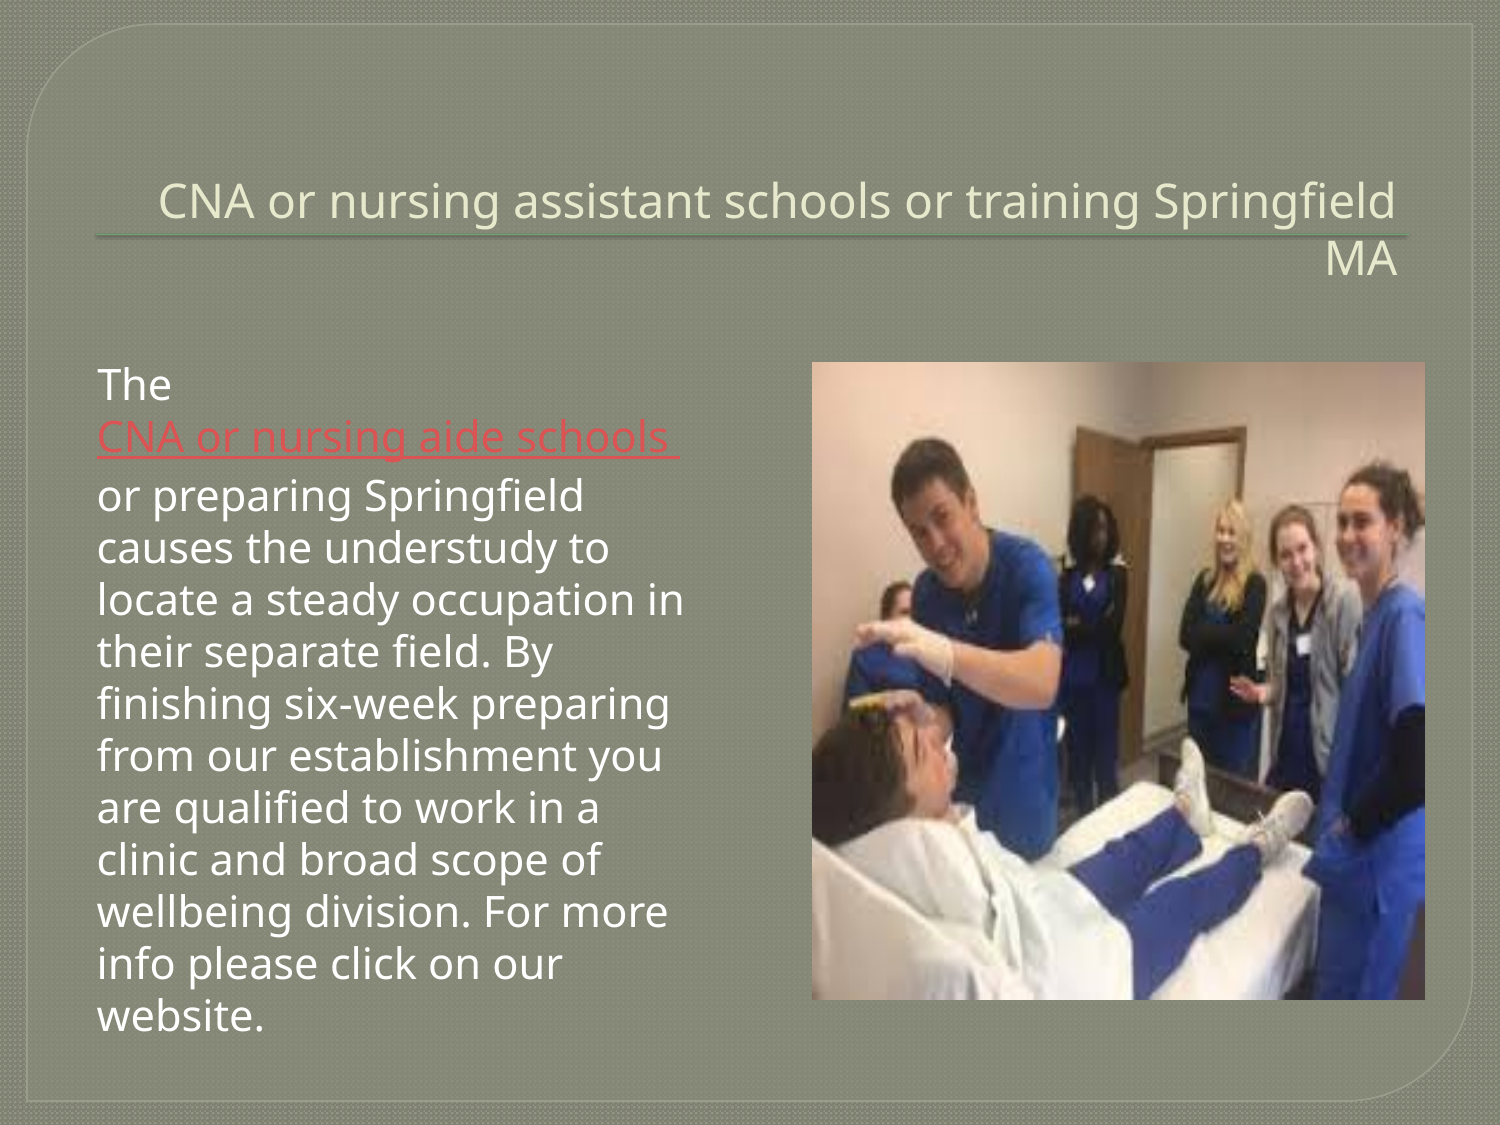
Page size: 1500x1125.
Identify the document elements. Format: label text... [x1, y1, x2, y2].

list The CNA or nursing aide schools or preparing Springfield causes the understudy to locate a steady occupation in their separate field. By finishing six-week preparing from our establishment you are qualified to work in a clinic and broad scope of wellbeing division. For more info please click on our website. [37, 350, 700, 1093]
title CNA or nursing assistant schools or training Springfield MA [62, 162, 1413, 350]
picture [812, 362, 1426, 1001]
